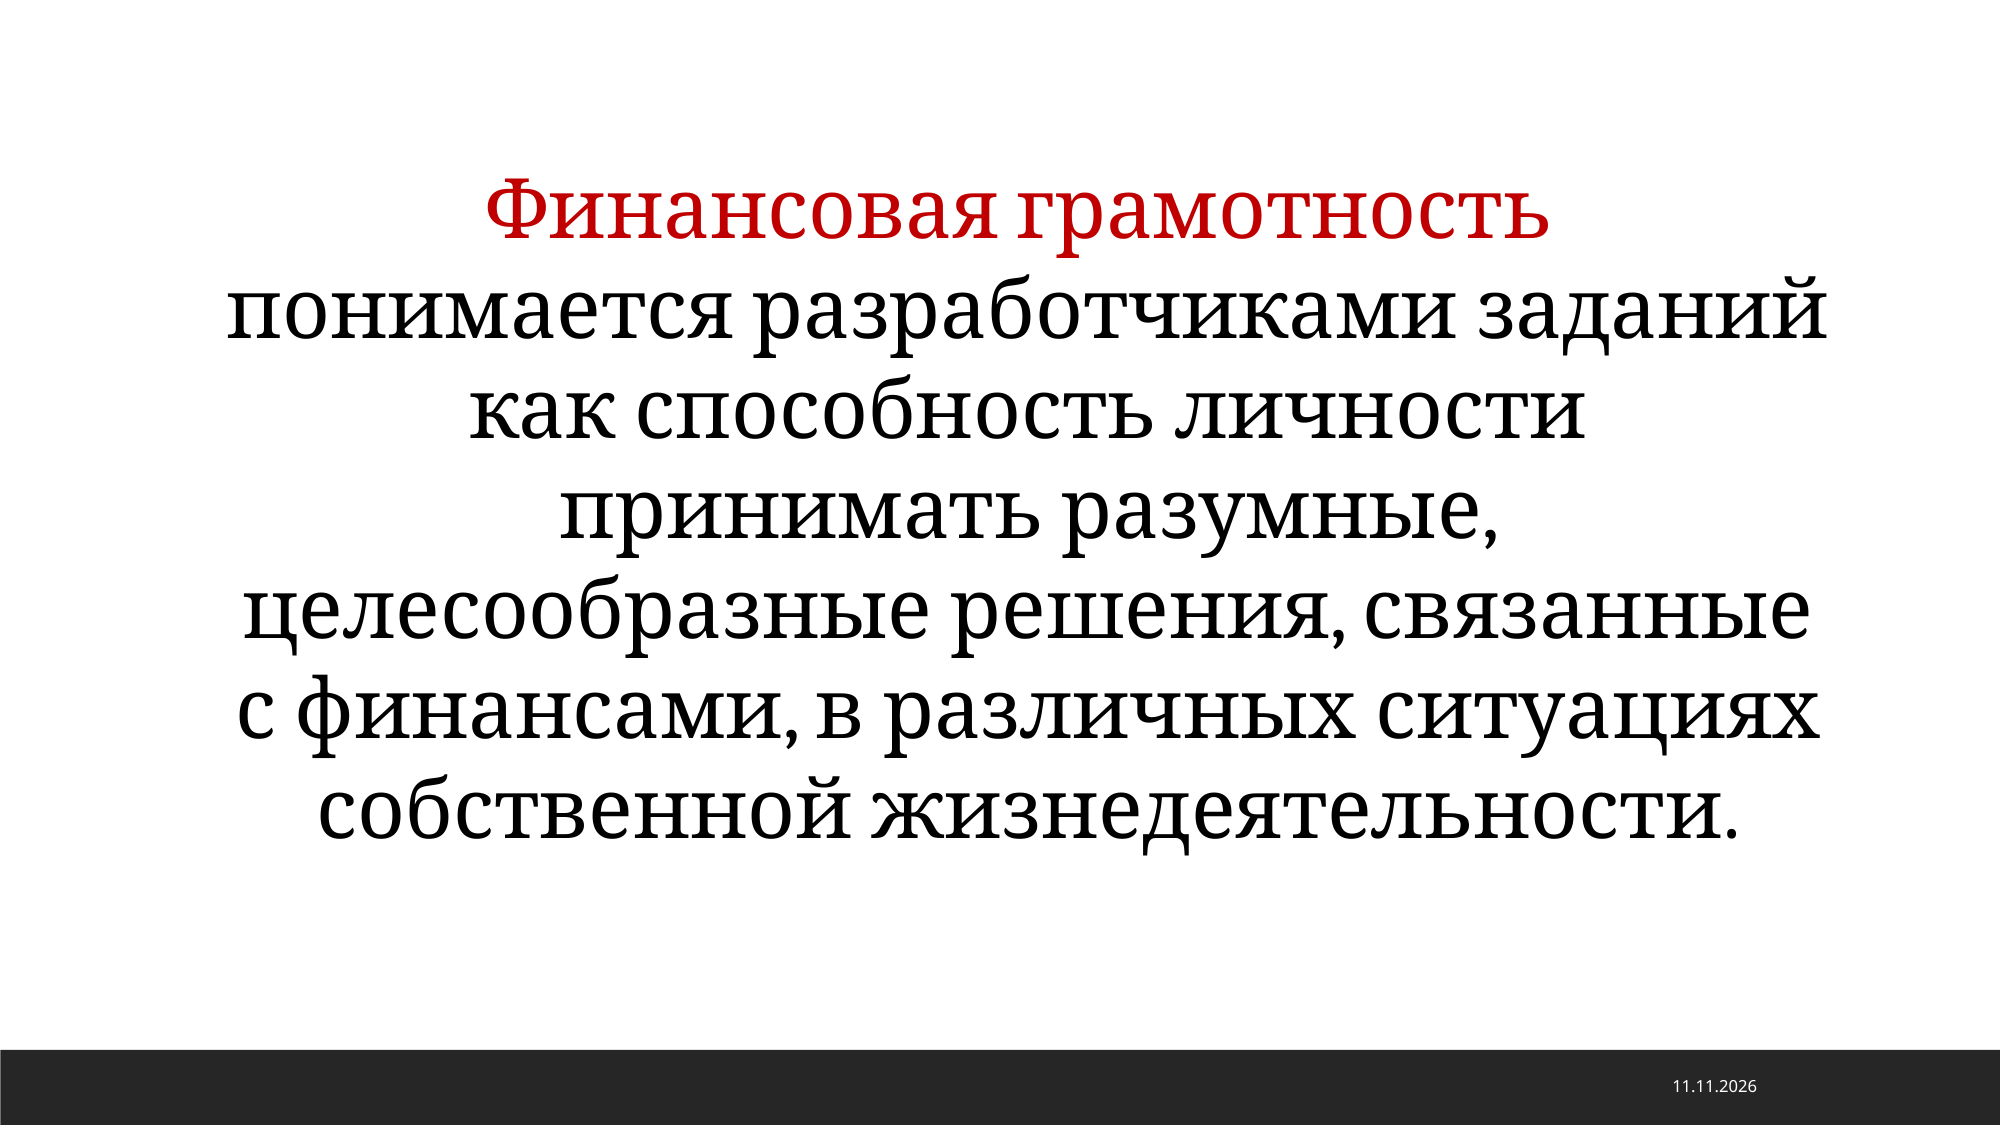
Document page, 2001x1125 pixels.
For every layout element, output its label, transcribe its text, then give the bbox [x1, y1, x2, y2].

text_box Финансовая грамотность понимается разработчиками заданий как способность личности принимать разумные, целесообразные решения, связанные с финансами, в различных ситуациях собственной жизнедеятельности. [206, 147, 1850, 863]
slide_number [1348, 1057, 1773, 1118]
